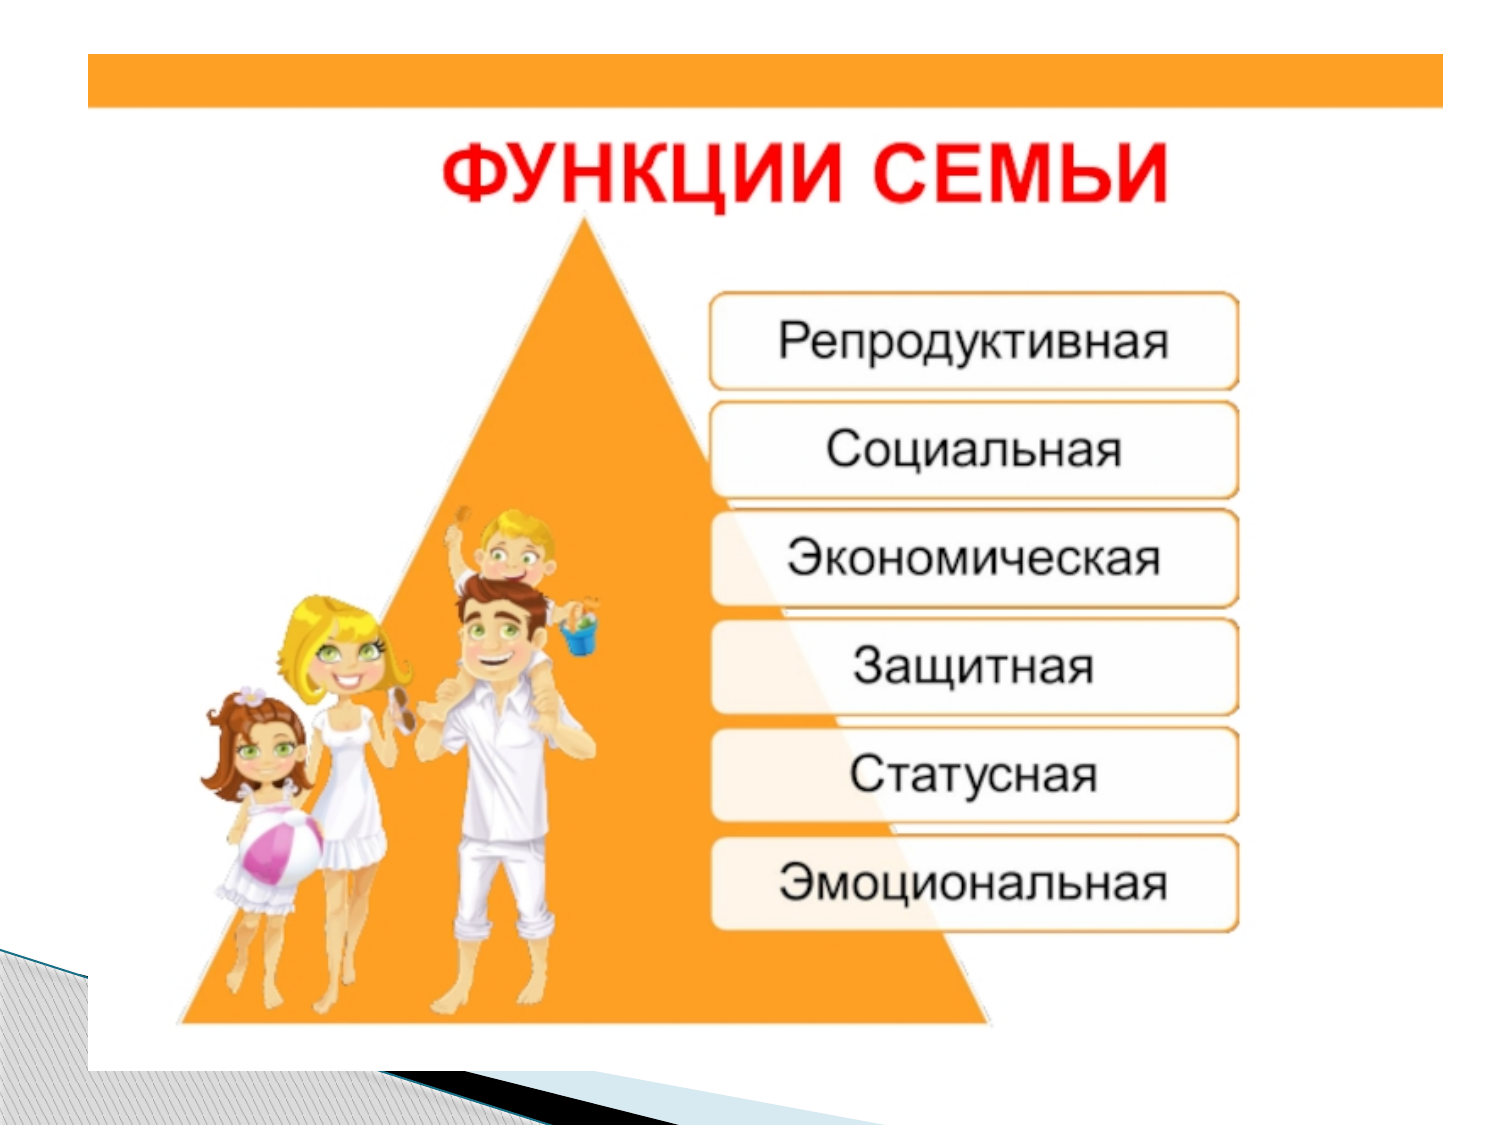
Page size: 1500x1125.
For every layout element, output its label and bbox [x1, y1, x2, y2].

picture [88, 54, 1444, 1071]
